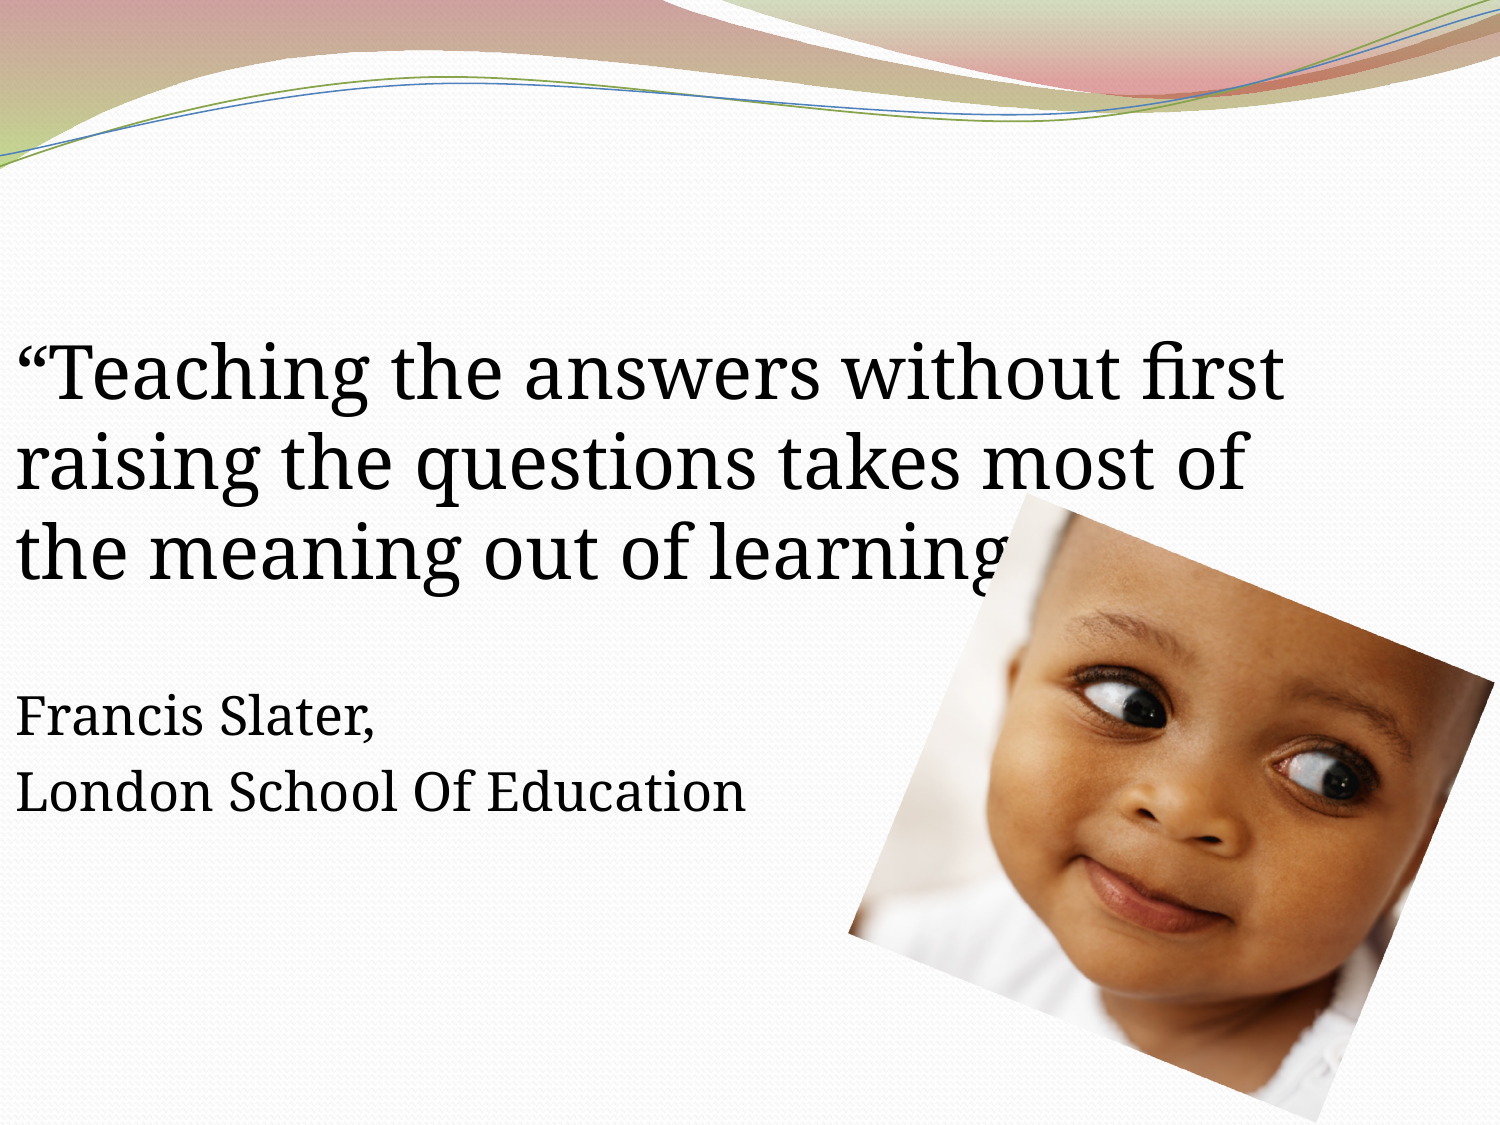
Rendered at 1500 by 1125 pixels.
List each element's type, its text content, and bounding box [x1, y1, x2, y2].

picture [849, 777, 913, 959]
picture [1428, 656, 1494, 845]
picture [1152, 1055, 1343, 1122]
picture [918, 494, 1424, 1046]
list “Teaching the answers without first raising the questions takes most of the meaning out of learning.” Francis Slater, London School Of Education [0, 317, 1351, 1038]
